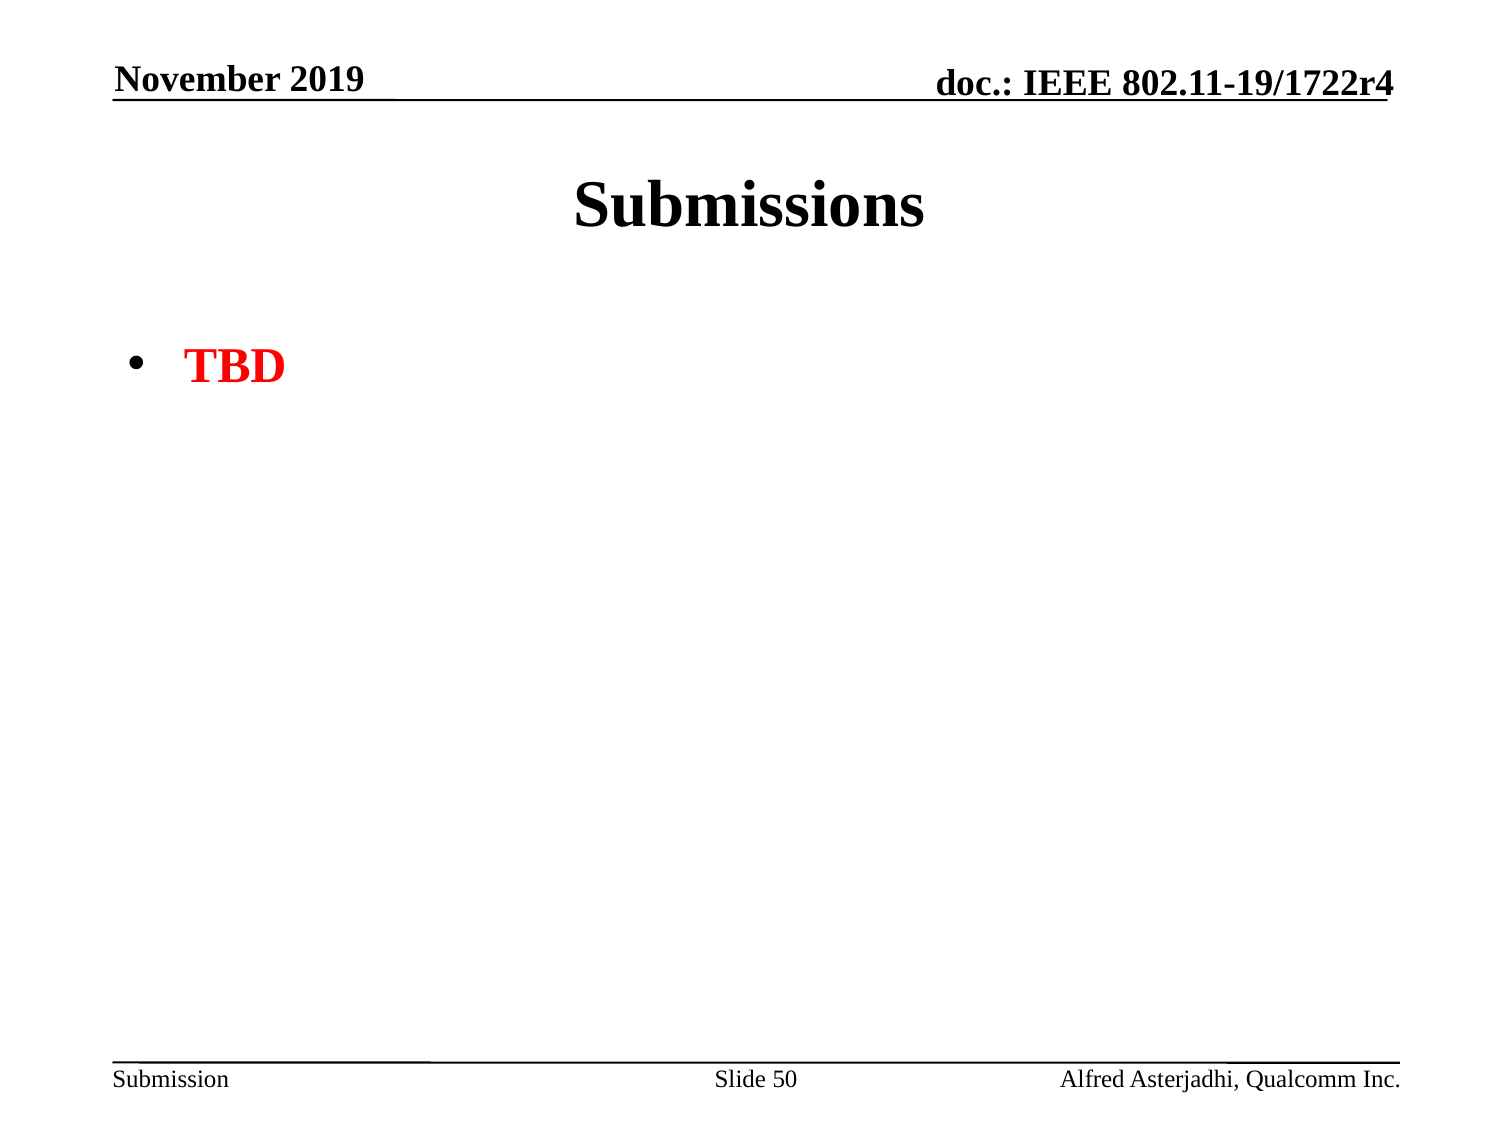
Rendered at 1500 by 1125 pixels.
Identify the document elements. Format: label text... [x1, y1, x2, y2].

slide_number Slide 50 [712, 1061, 800, 1123]
list TBD [112, 324, 1388, 1000]
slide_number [114, 54, 423, 100]
footer Alfred Asterjadhi, Qualcomm Inc. [878, 1061, 1402, 1093]
title Submissions [112, 112, 1388, 288]
